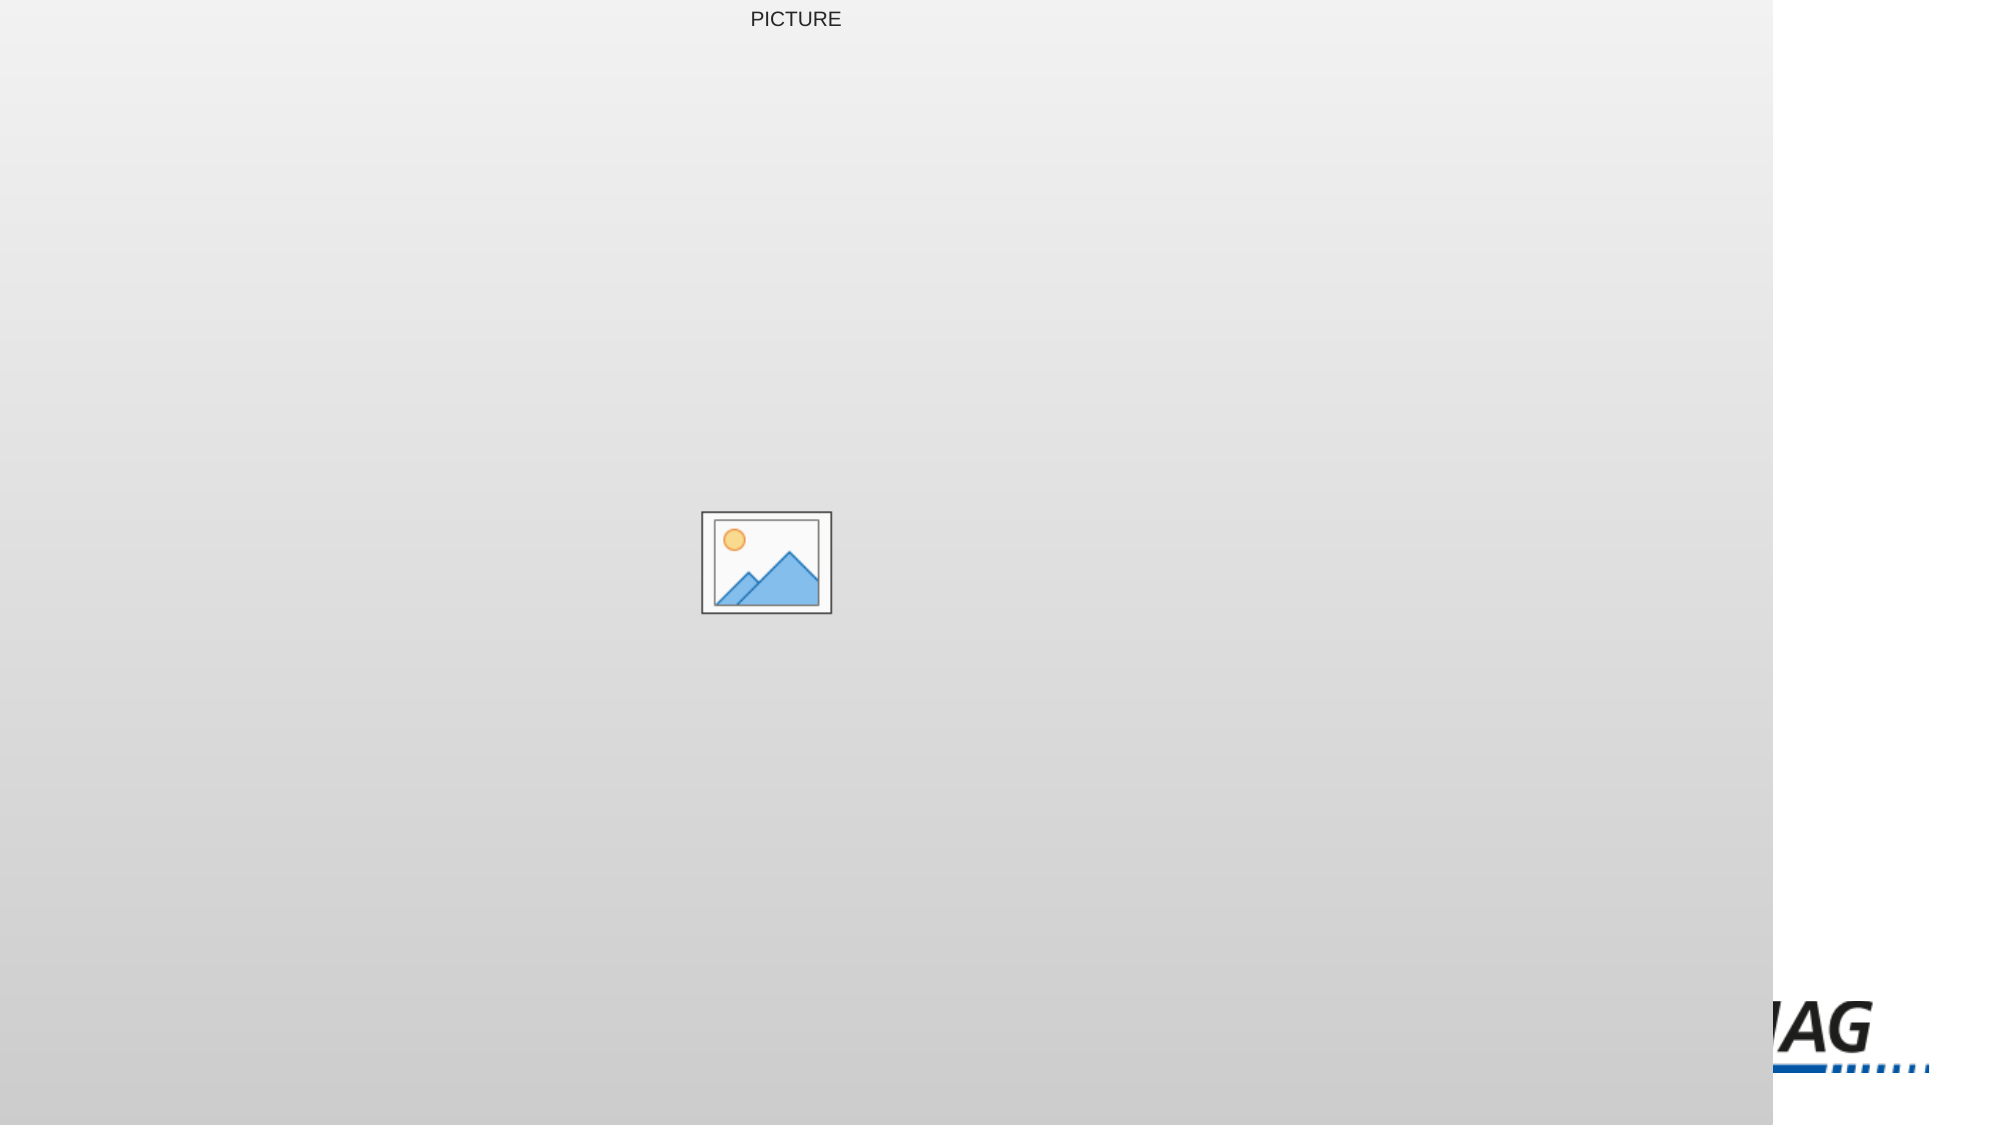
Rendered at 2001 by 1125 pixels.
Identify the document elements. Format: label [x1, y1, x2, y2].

picture [0, 0, 1773, 1125]
